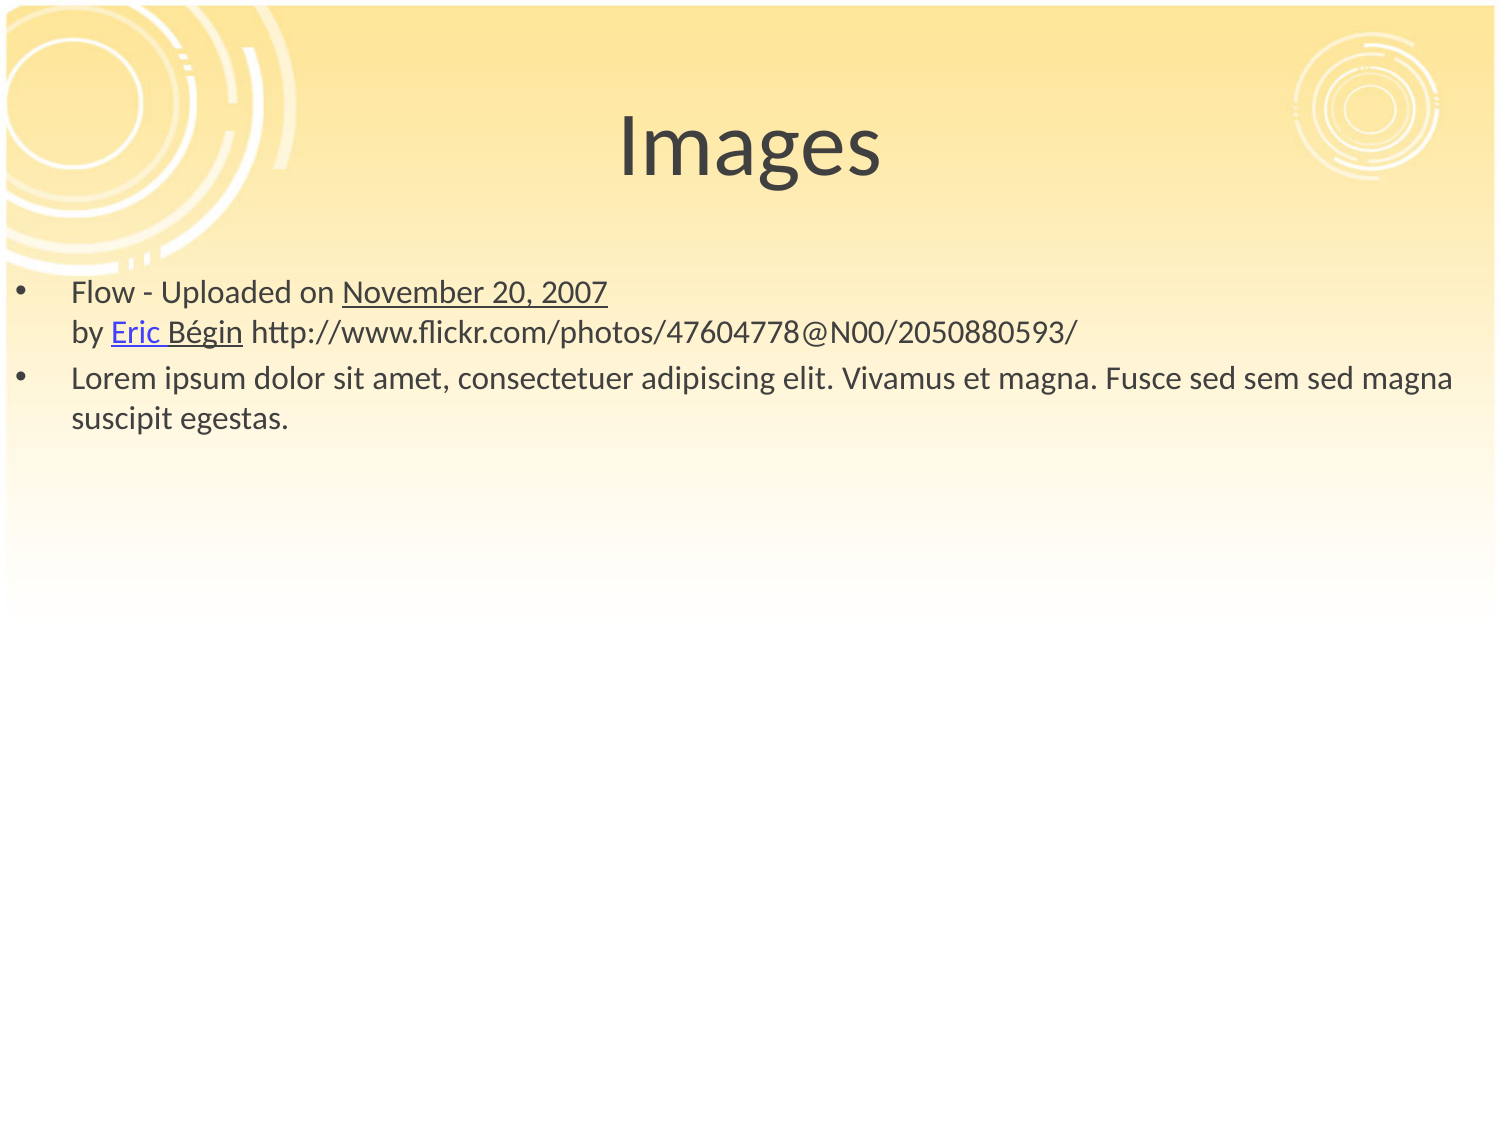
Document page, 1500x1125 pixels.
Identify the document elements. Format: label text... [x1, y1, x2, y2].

title Images [74, 44, 1426, 233]
list Flow - Uploaded on November 20, 2007 by Eric Bégin http://www.flickr.com/photos/47604778@N00/2050880593/ Lorem ipsum dolor sit amet, consectetuer adipiscing elit. Vivamus et magna. Fusce sed sem sed magna suscipit egestas. [0, 262, 1500, 1125]
picture [0, 0, 1500, 262]
